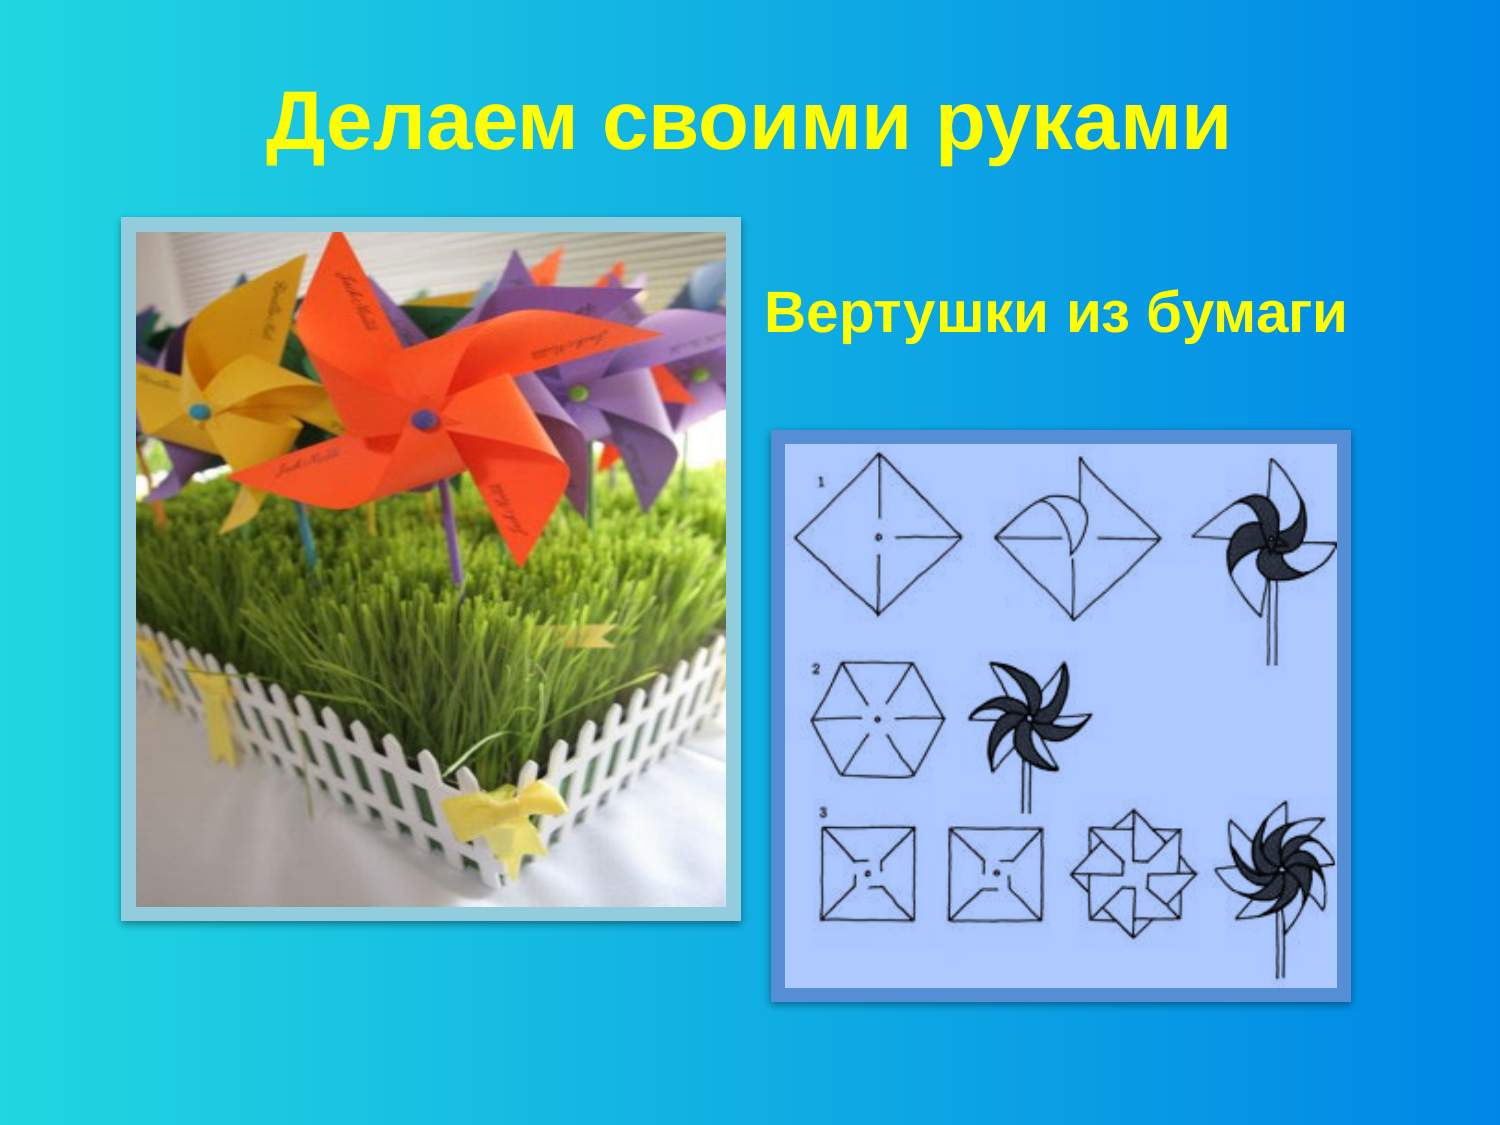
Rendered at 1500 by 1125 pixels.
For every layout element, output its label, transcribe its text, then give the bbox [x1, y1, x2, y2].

title Делаем своими руками [112, 0, 1388, 232]
picture [135, 231, 727, 907]
picture [785, 444, 1338, 988]
text_box Вертушки из бумаги [750, 267, 1386, 352]
